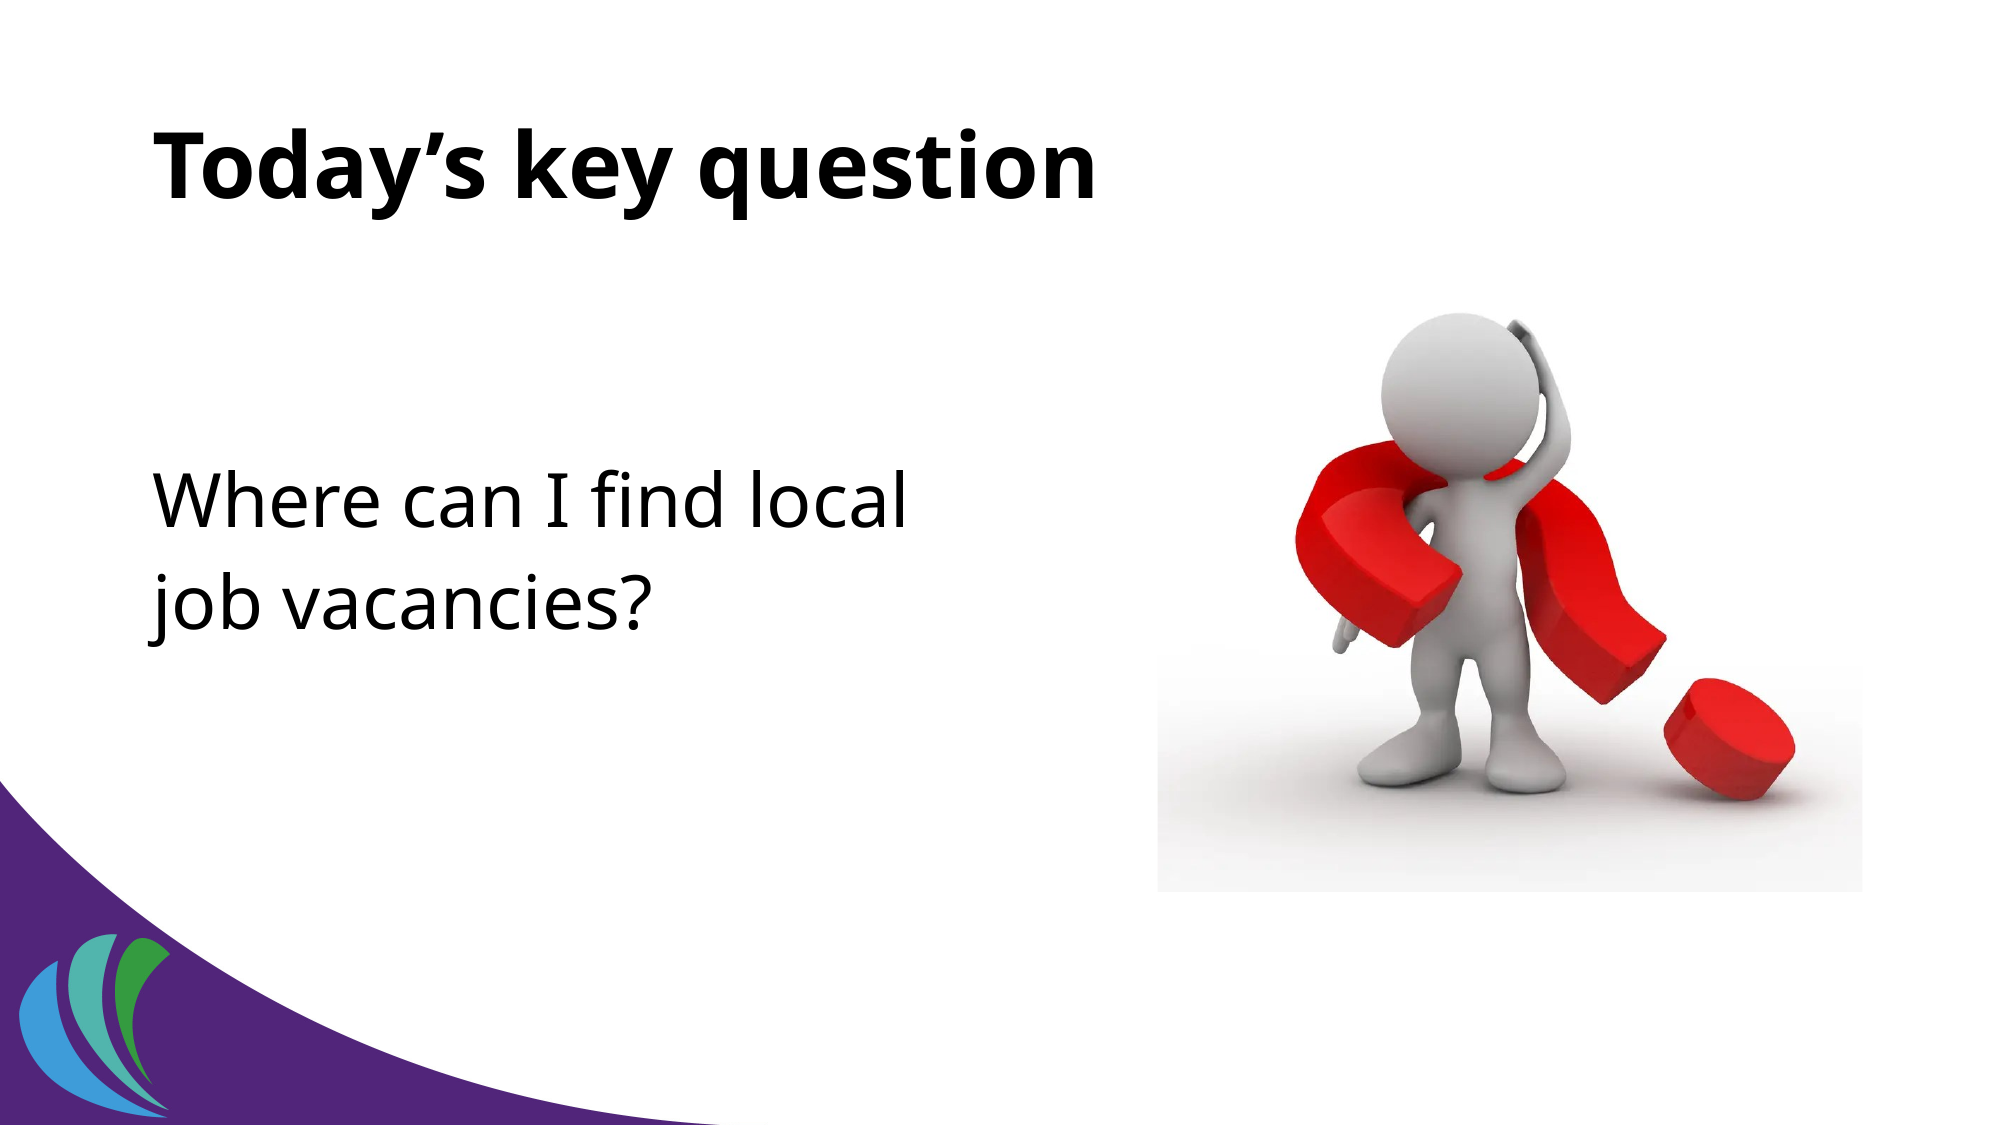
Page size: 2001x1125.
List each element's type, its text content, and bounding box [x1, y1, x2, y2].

picture [0, 1, 2000, 1125]
title Today’s key question [137, 59, 1863, 278]
list Where can I find local job vacancies? [137, 299, 1863, 1014]
